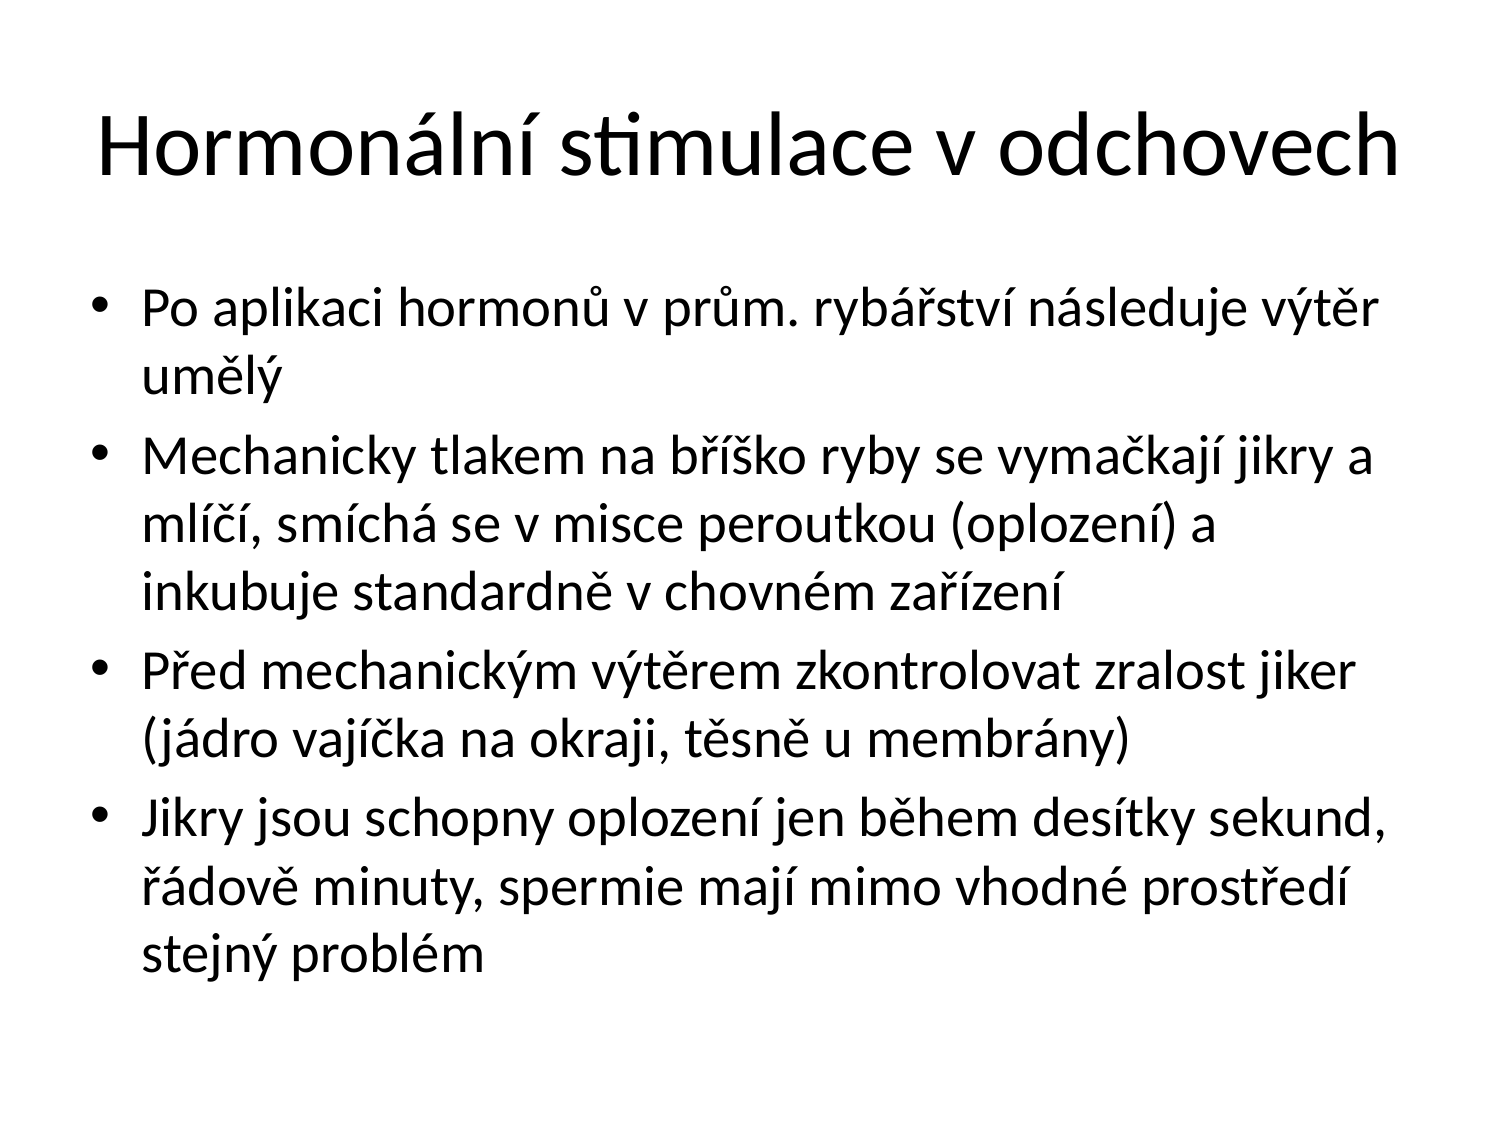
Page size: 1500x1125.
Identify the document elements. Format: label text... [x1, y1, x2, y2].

title Hormonální stimulace v odchovech [75, 45, 1425, 233]
list Po aplikaci hormonů v prům. rybářství následuje výtěr umělý Mechanicky tlakem na bříško ryby se vymačkají jikry a mlíčí, smíchá se v misce peroutkou (oplození) a inkubuje standardně v chovném zařízení Před mechanickým výtěrem zkontrolovat zralost jiker (jádro vajíčka na okraji, těsně u membrány) Jikry jsou schopny oplození jen během desítky sekund, řádově minuty, spermie mají mimo vhodné prostředí stejný problém [75, 262, 1425, 1005]
